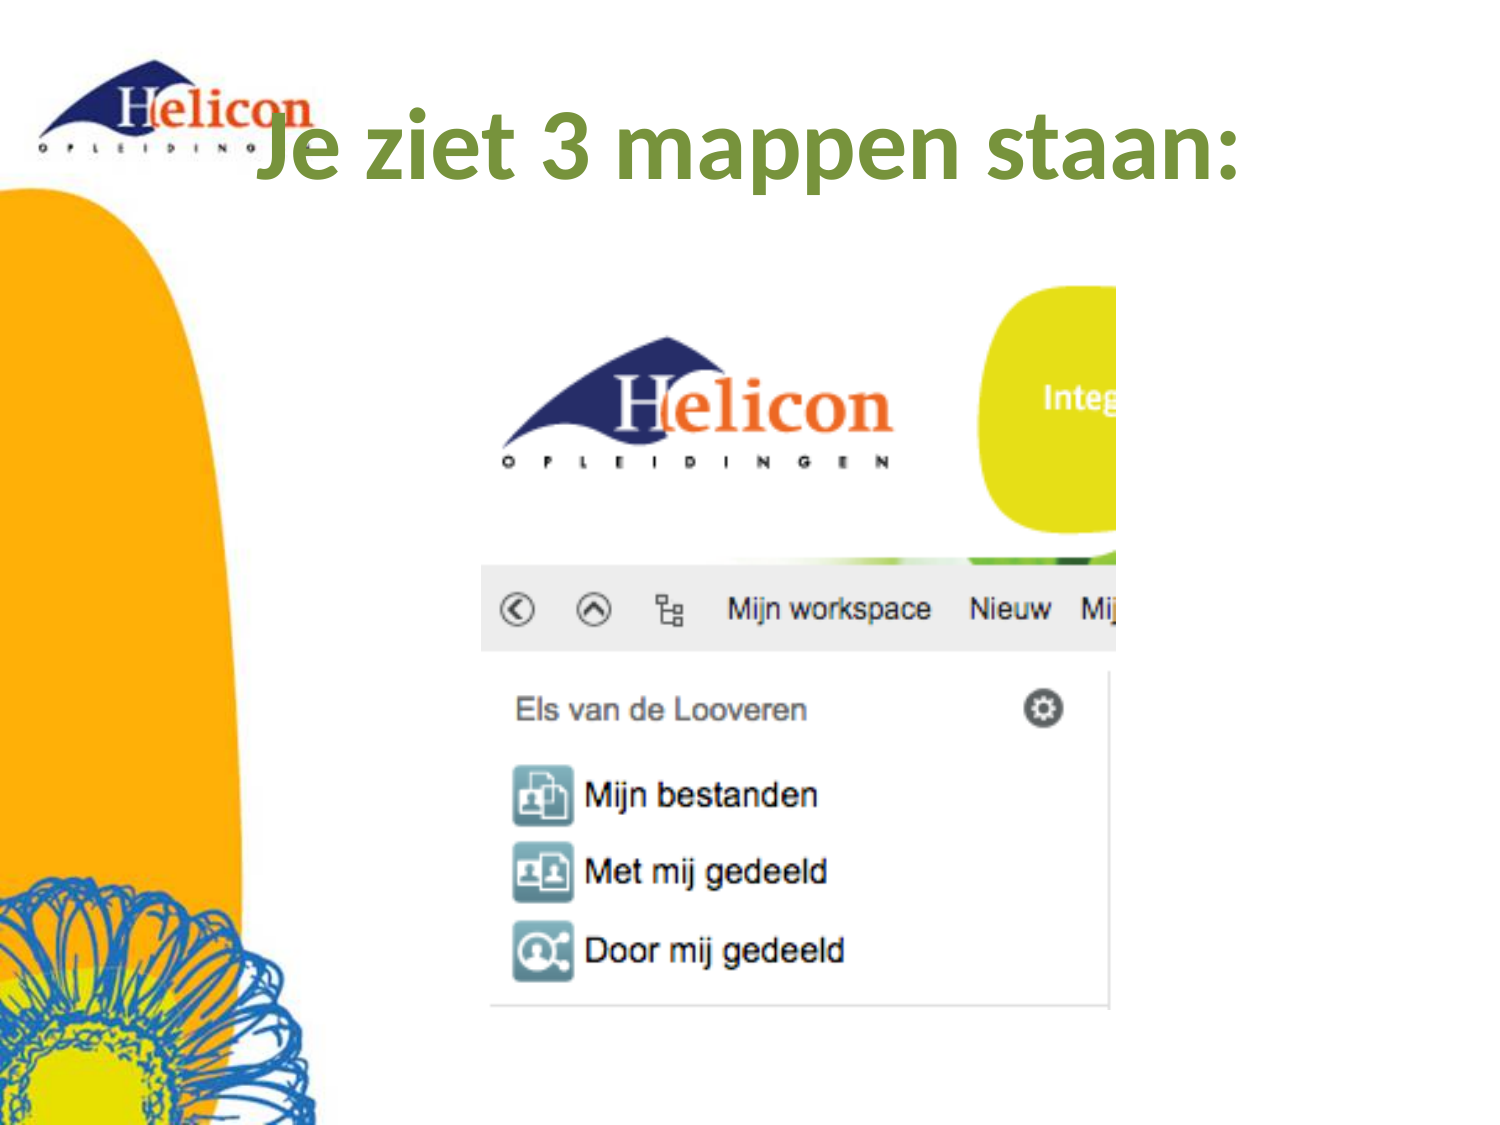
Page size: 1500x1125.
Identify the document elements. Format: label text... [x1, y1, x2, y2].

picture [0, 0, 1500, 1125]
title Je ziet 3 mappen staan: [75, 45, 1425, 233]
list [123, 266, 1475, 1010]
